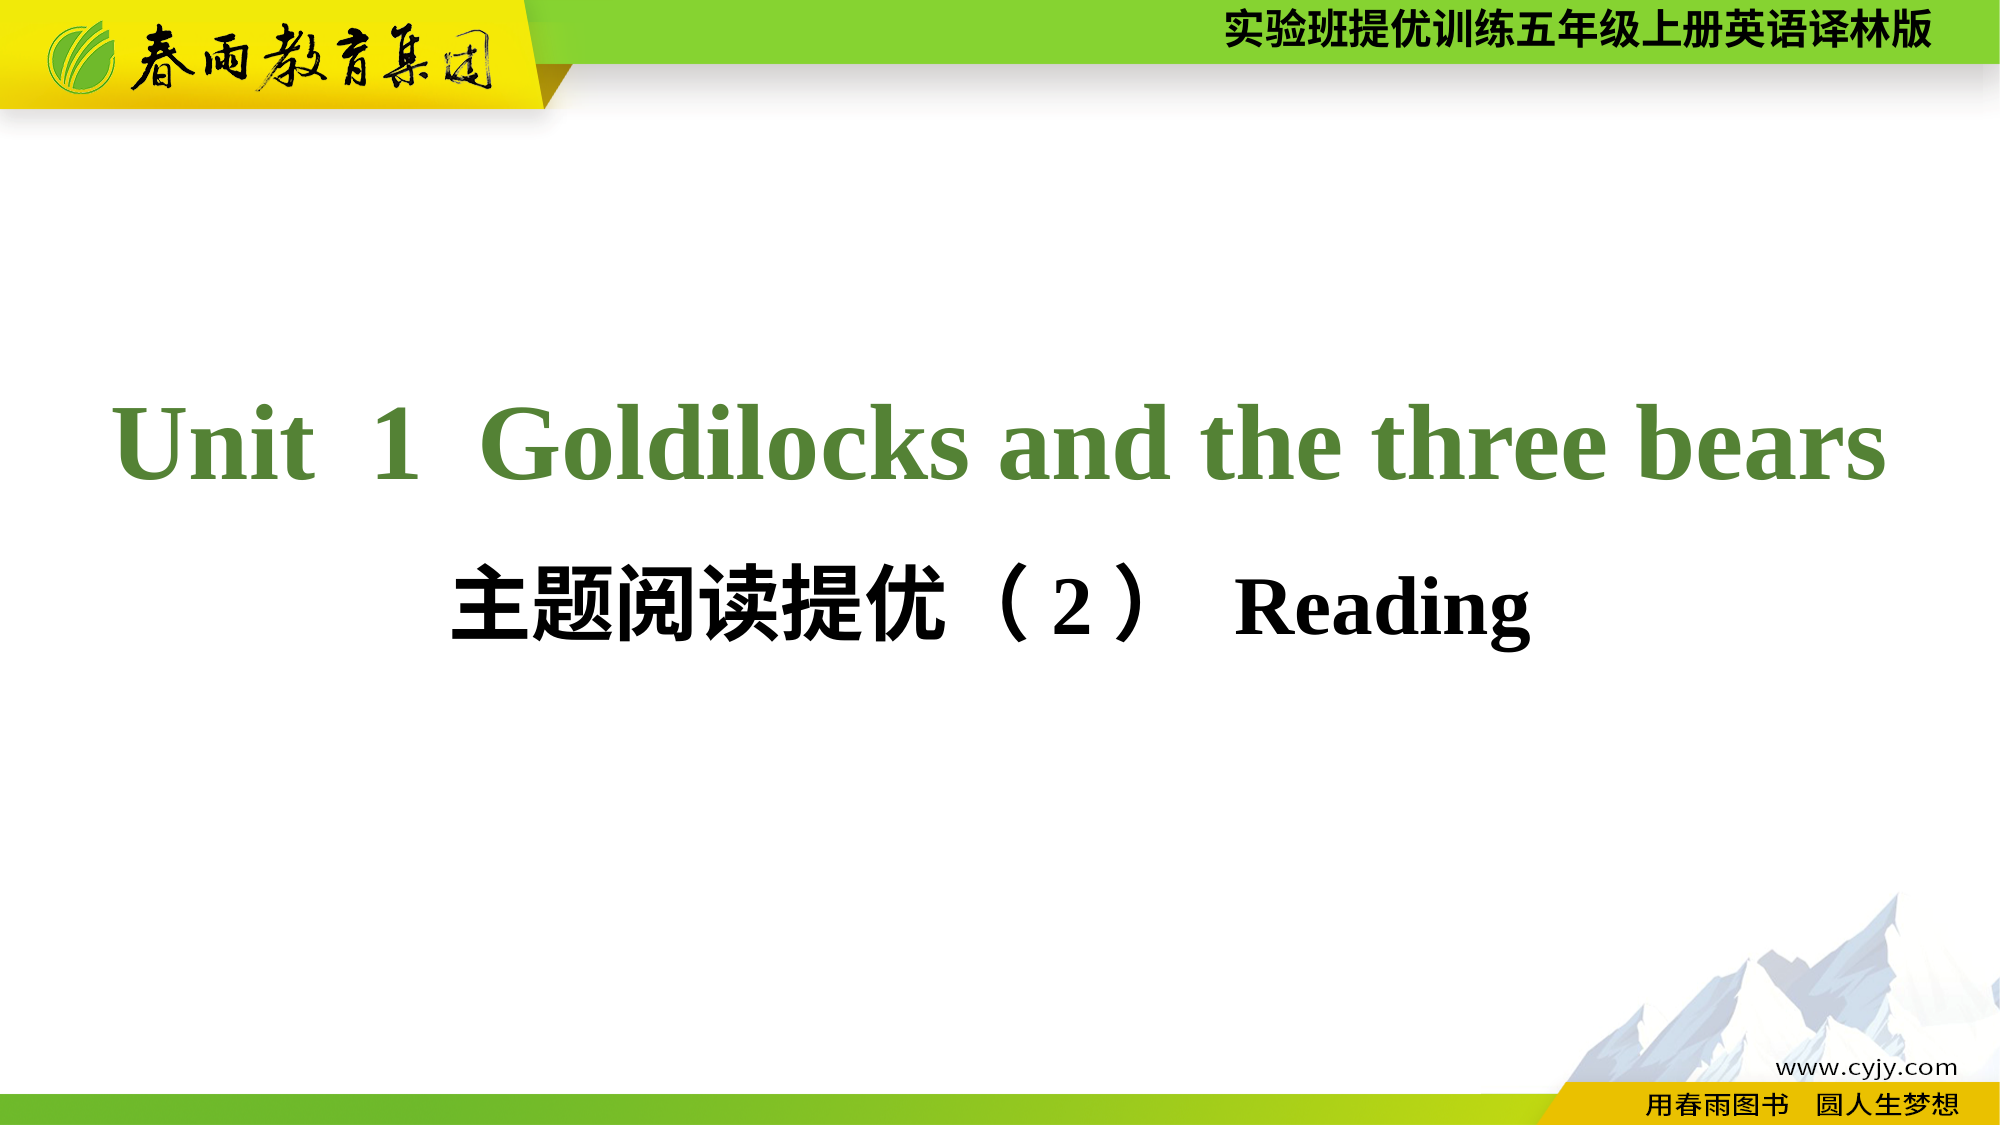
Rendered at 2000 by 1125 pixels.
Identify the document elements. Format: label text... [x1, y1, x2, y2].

text_box Unit 1 Goldilocks and the three bears 主题阅读提优（2） Reading [0, 298, 2000, 659]
picture [0, 659, 2000, 1125]
picture [0, 0, 2000, 298]
